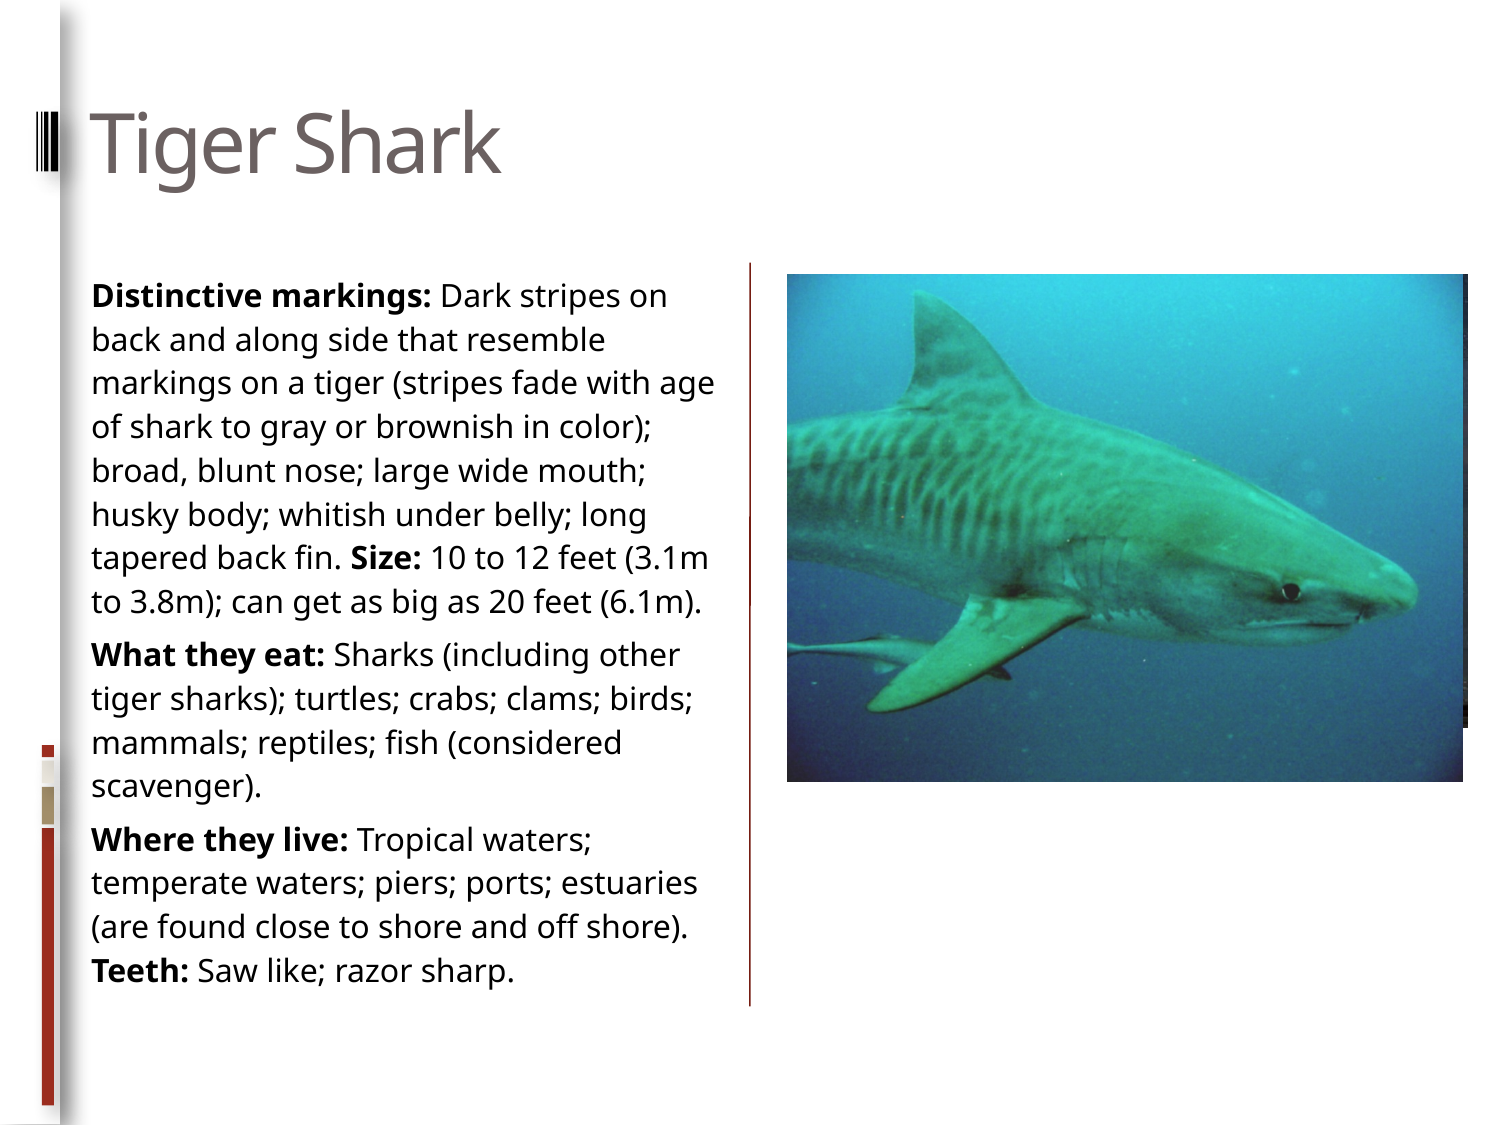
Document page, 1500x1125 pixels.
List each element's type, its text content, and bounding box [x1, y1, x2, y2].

list Distinctive markings: Dark stripes on back and along side that resemble markings on a tiger (stripes fade with age of shark to gray or brownish in color); broad, blunt nose; large wide mouth; husky body; whitish under belly; long tapered back fin. Size: 10 to 12 feet (3.1m to 3.8m); can get as big as 20 feet (6.1m). What they eat: Sharks (including other tiger sharks); turtles; crabs; clams; birds; mammals; reptiles; fish (considered scavenger). Where they live: Tropical waters; temperate waters; piers; ports; estuaries (are found close to shore and off shore). Teeth: Saw like; razor sharp. [76, 262, 739, 1005]
title Tiger Shark [75, 34, 1425, 247]
picture [787, 274, 1469, 782]
